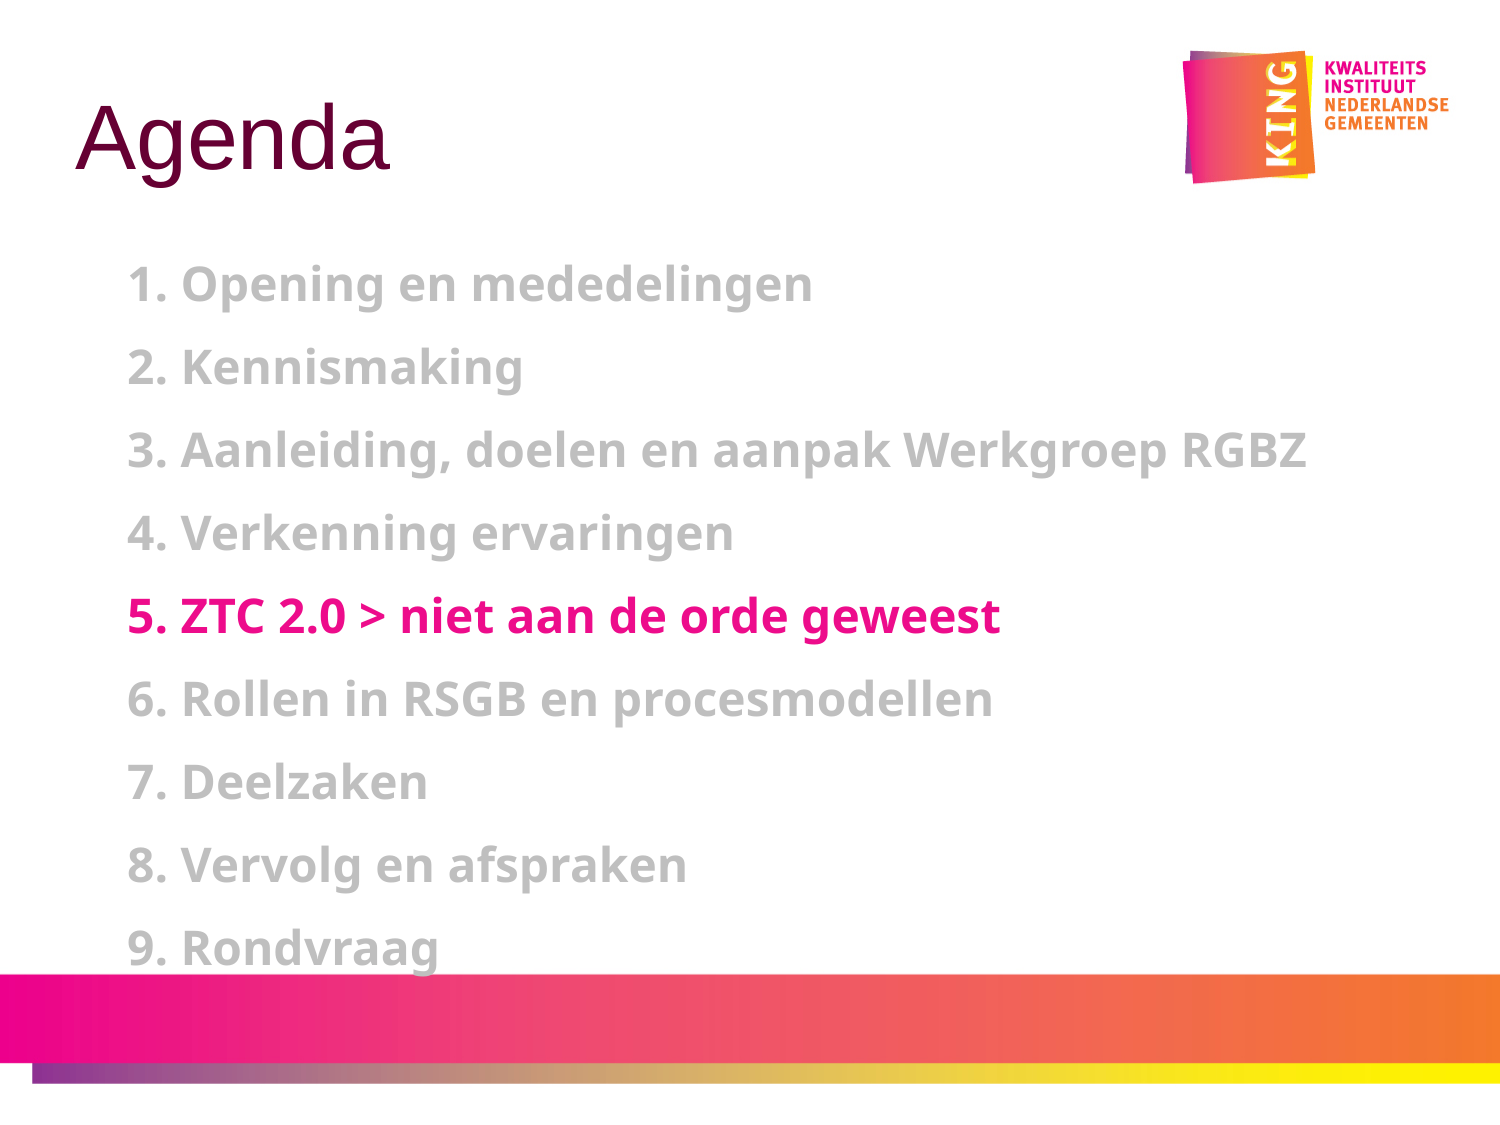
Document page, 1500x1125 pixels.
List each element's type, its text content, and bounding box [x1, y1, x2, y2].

title Agenda [74, 44, 1425, 233]
list 1. Opening en mededelingen 2. Kennismaking 3. Aanleiding, doelen en aanpak Werkgroep RGBZ 4. Verkenning ervaringen 5. ZTC 2.0 > niet aan de orde geweest 6. Rollen in RSGB en procesmodellen 7. Deelzaken 8. Vervolg en afspraken 9. Rondvraag [111, 245, 1500, 989]
picture [0, 0, 1500, 1125]
